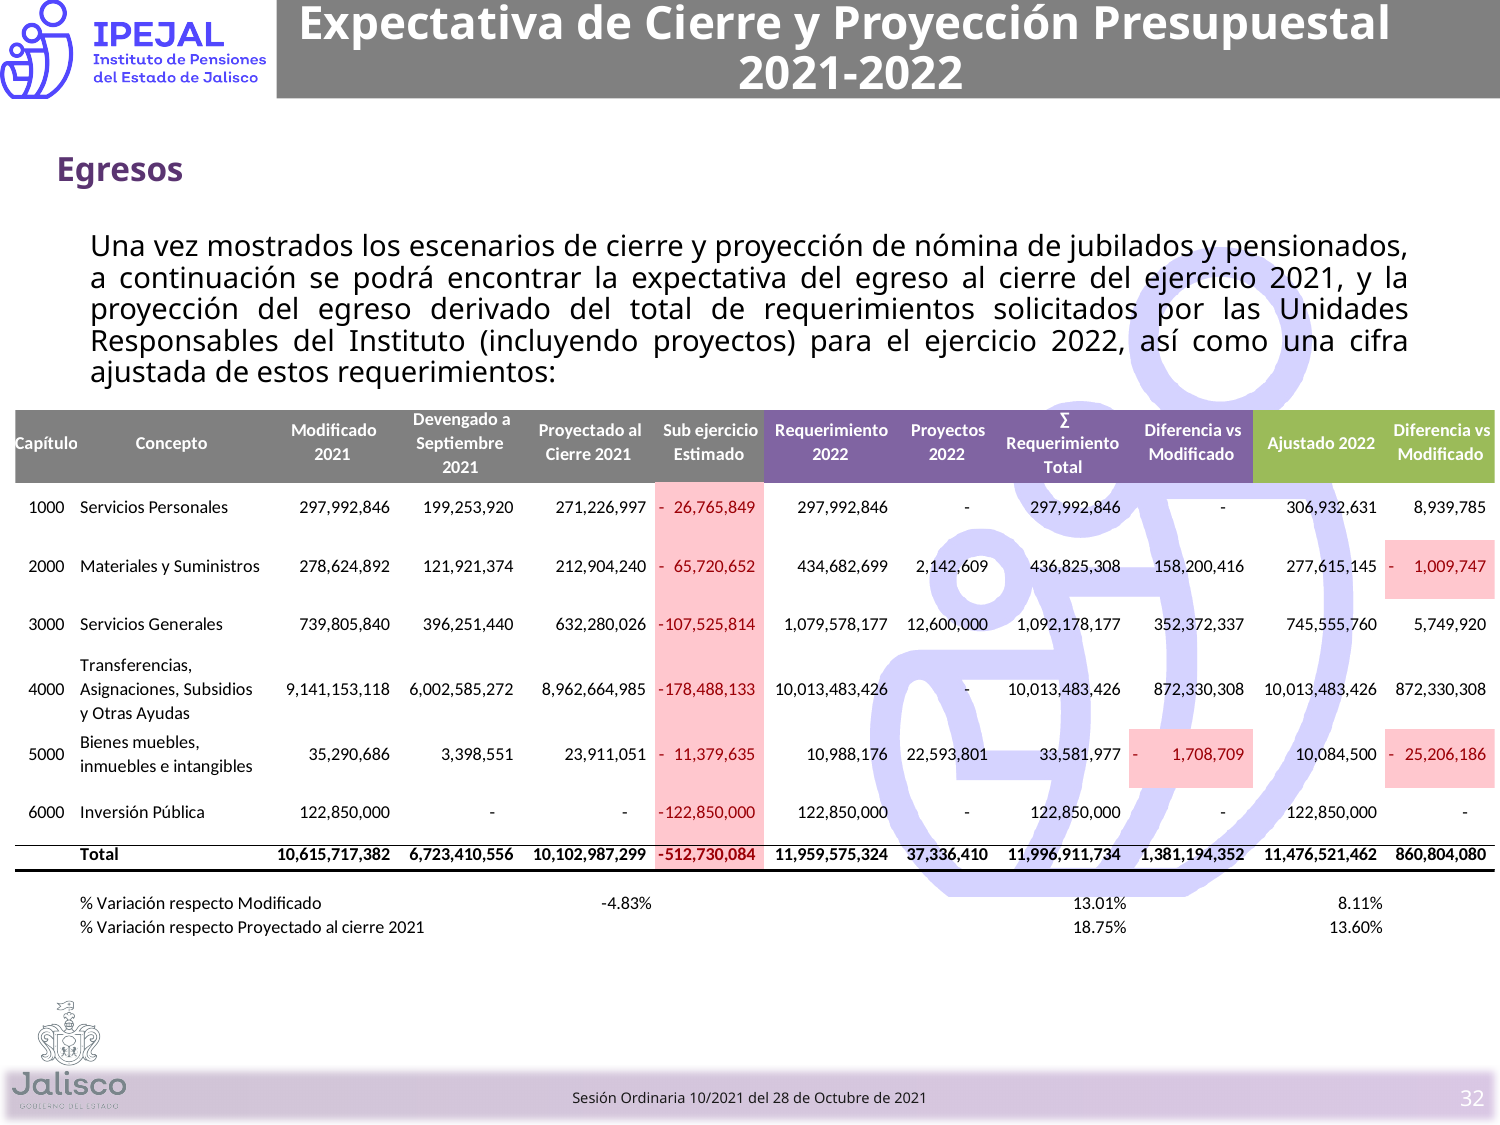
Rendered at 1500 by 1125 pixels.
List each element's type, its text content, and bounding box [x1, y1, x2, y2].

picture [14, 410, 1496, 944]
picture [0, 993, 153, 1120]
slide_number 32 [1149, 1069, 1500, 1125]
picture [0, 0, 266, 99]
list Una vez mostrados los escenarios de cierre y proyección de nómina de jubilados y pensionados, a continuación se podrá encontrar la expectativa del egreso al cierre del ejercicio 2021, y la proyección del egreso derivado del total de requerimientos solicitados por las Unidades Responsables del Instituto (incluyendo proyectos) para el ejercicio 2022, así como una cifra ajustada de estos requerimientos: [75, 223, 1425, 407]
title Expectativa de Cierre y Proyección Presupuestal 2021-2022 [277, 1, 1425, 99]
footer Sesión Ordinaria 10/2021 del 28 de Octubre de 2021 [471, 1081, 1029, 1116]
text_box Egresos [41, 144, 1459, 214]
